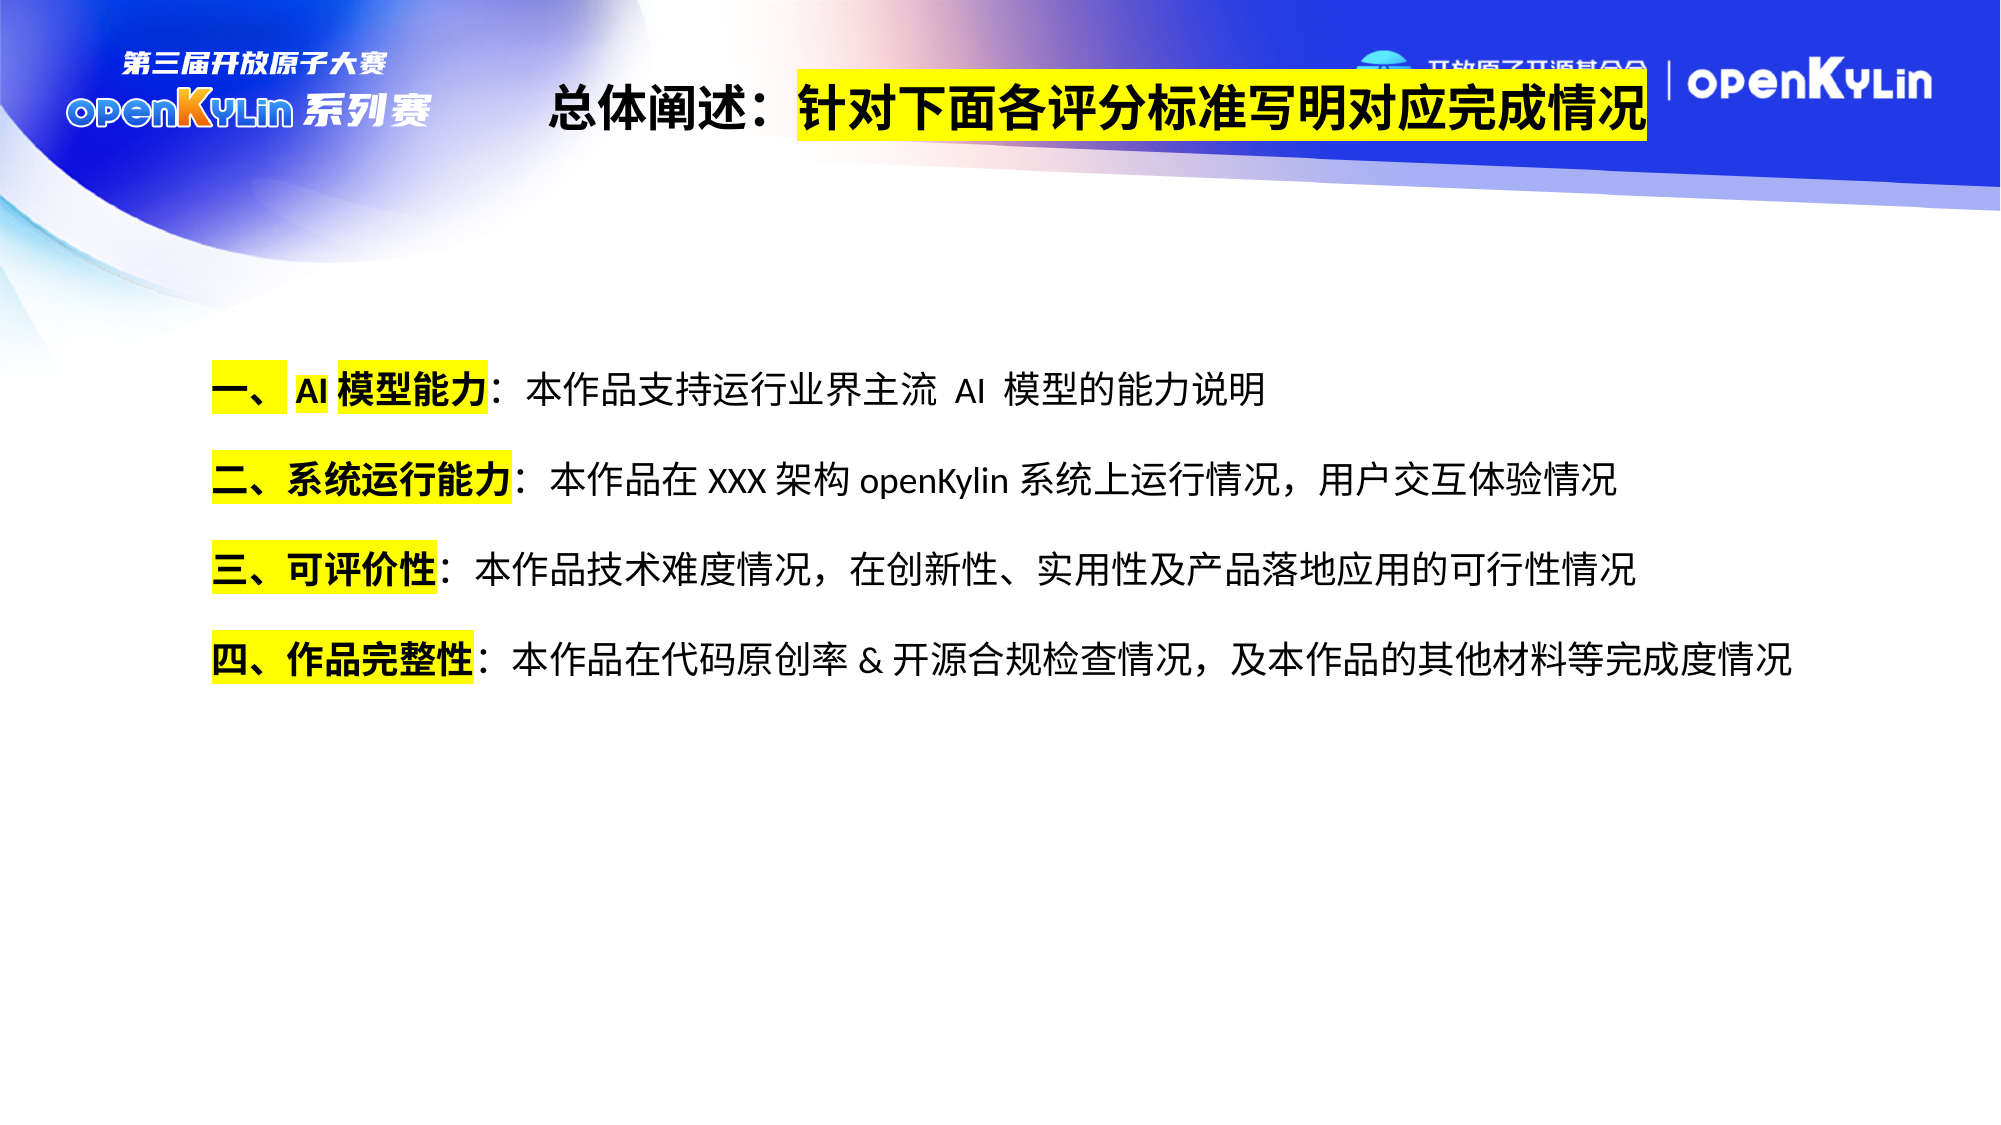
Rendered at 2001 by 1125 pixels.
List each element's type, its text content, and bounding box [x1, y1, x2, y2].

text_box 总体阐述：针对下面各评分标准写明对应完成情况 [532, 39, 1662, 145]
text_box 一、AI模型能力：本作品支持运行业界主流 AI 模型的能力说明 二、系统运行能力：本作品在XXX架构openKylin系统上运行情况，用户交互体验情况 三、可评价性：本作品技术难度情况，在创新性、实用性及产品落地应用的可行性情况 四、作品完整性：本作品在代码原创率&开源合规检查情况，及本作品的其他材料等完成度情况 [196, 358, 1964, 779]
picture [0, 0, 2001, 1125]
